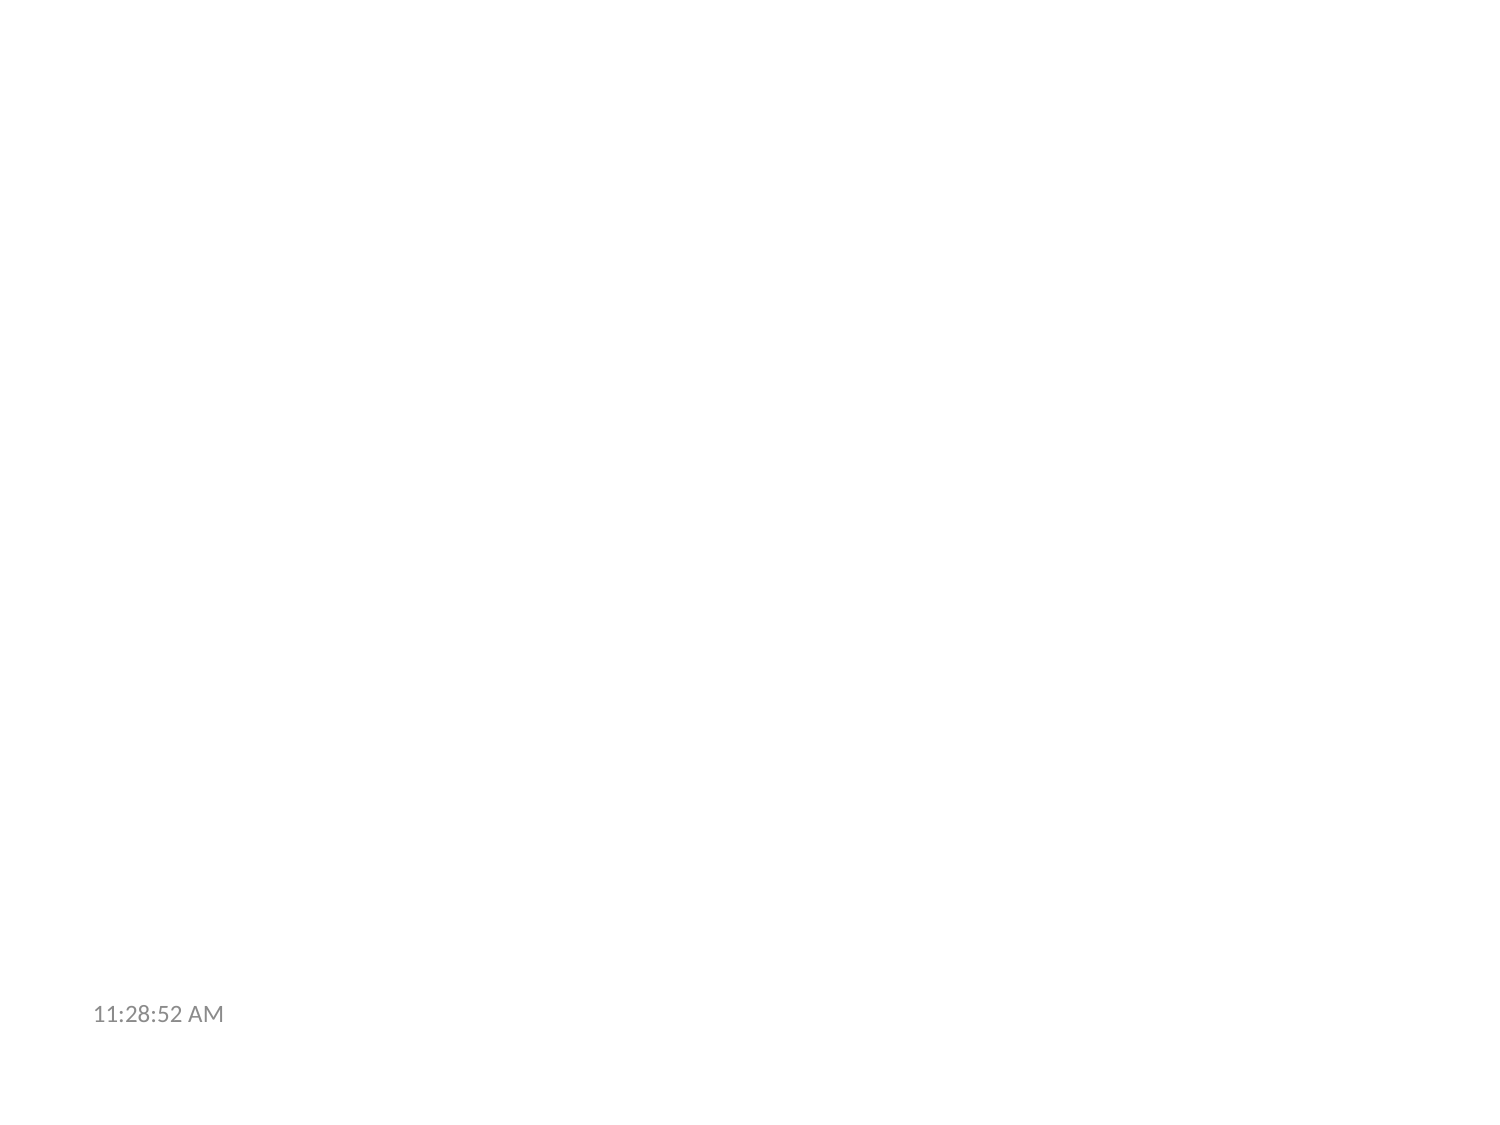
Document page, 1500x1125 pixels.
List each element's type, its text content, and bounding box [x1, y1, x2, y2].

text_box 3:35:09 PM [77, 982, 428, 1043]
